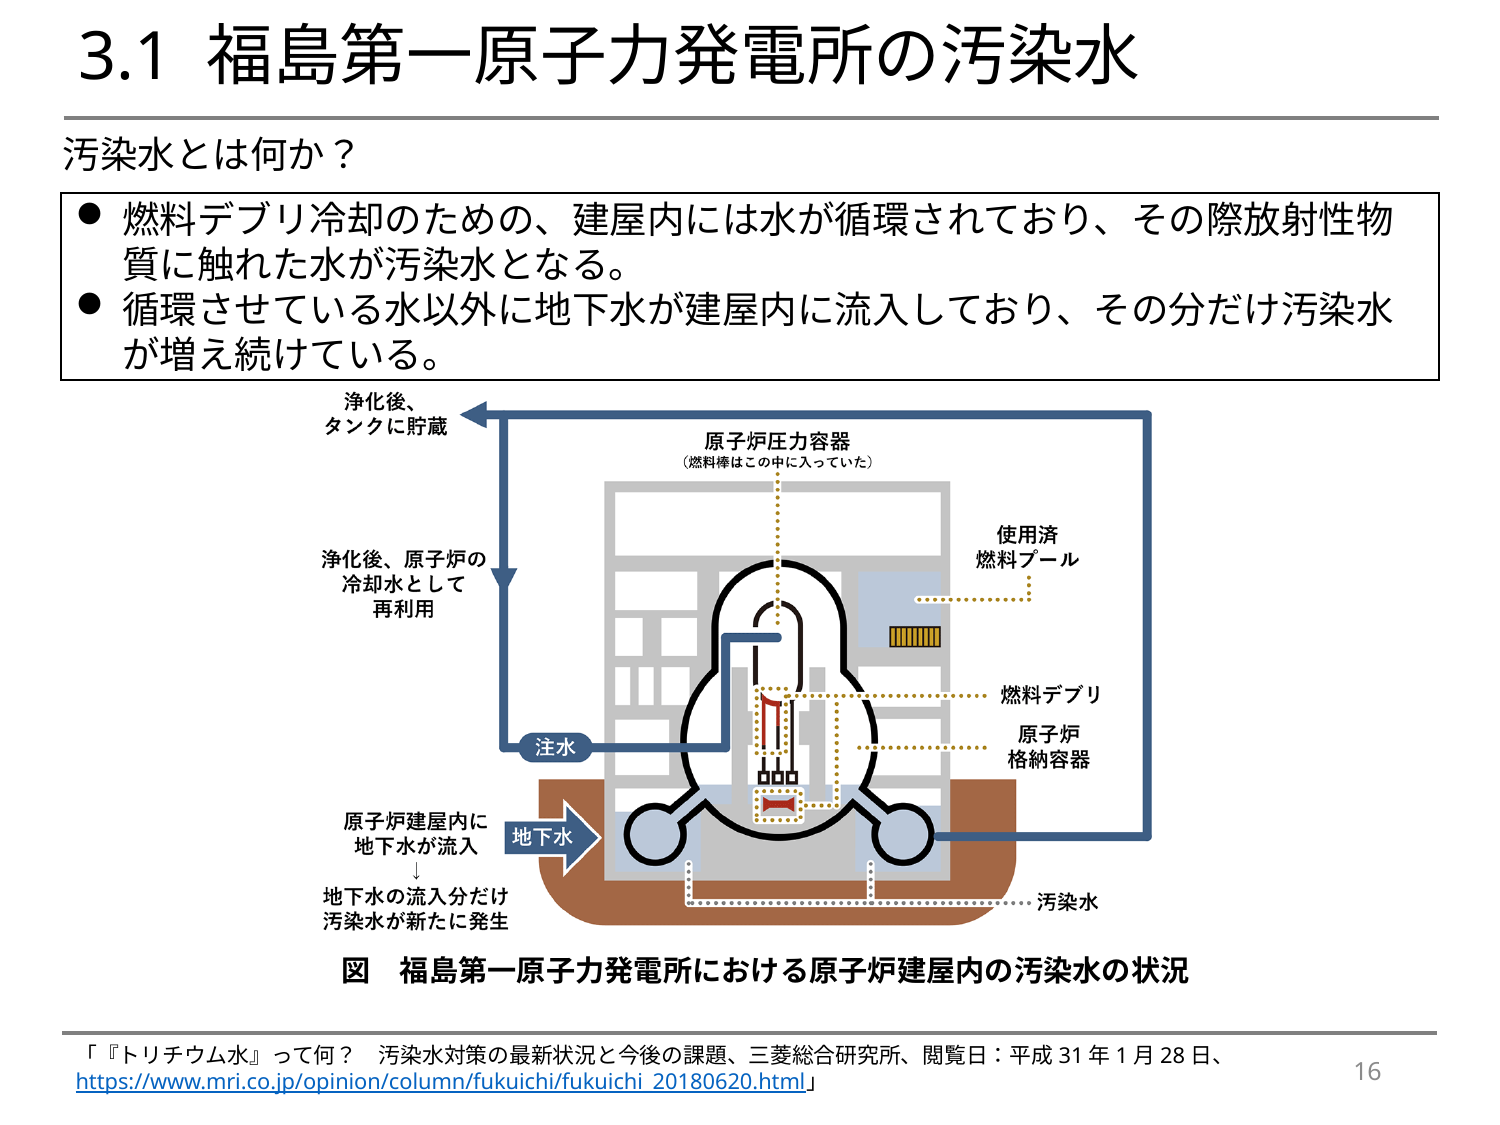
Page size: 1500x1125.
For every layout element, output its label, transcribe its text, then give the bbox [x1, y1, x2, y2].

text_box 図 福島第一原子力発電所における原子炉建屋内の汚染水の状況 [311, 945, 1220, 996]
text_box 燃料デブリ冷却のための、建屋内には水が循環されており、その際放射性物質に触れた水が汚染水となる。 循環させている水以外に地下水が建屋内に流入しており、その分だけ汚染水が増え続けている。 [60, 192, 1440, 381]
text_box 汚染水とは何か？ [47, 129, 1423, 207]
picture [311, 381, 1159, 941]
text_box 「『トリチウム水』って何？ 汚染水対策の最新状況と今後の課題、三菱総合研究所、閲覧日：平成31年1月28日、https://www.mri.co.jp/opinion/column/fukuichi/fukuichi_20180620.html」 [60, 1034, 1363, 1105]
title 3.1 福島第一原子力発電所の汚染水 [63, 0, 1500, 116]
slide_number 16 [1363, 1042, 1397, 1103]
